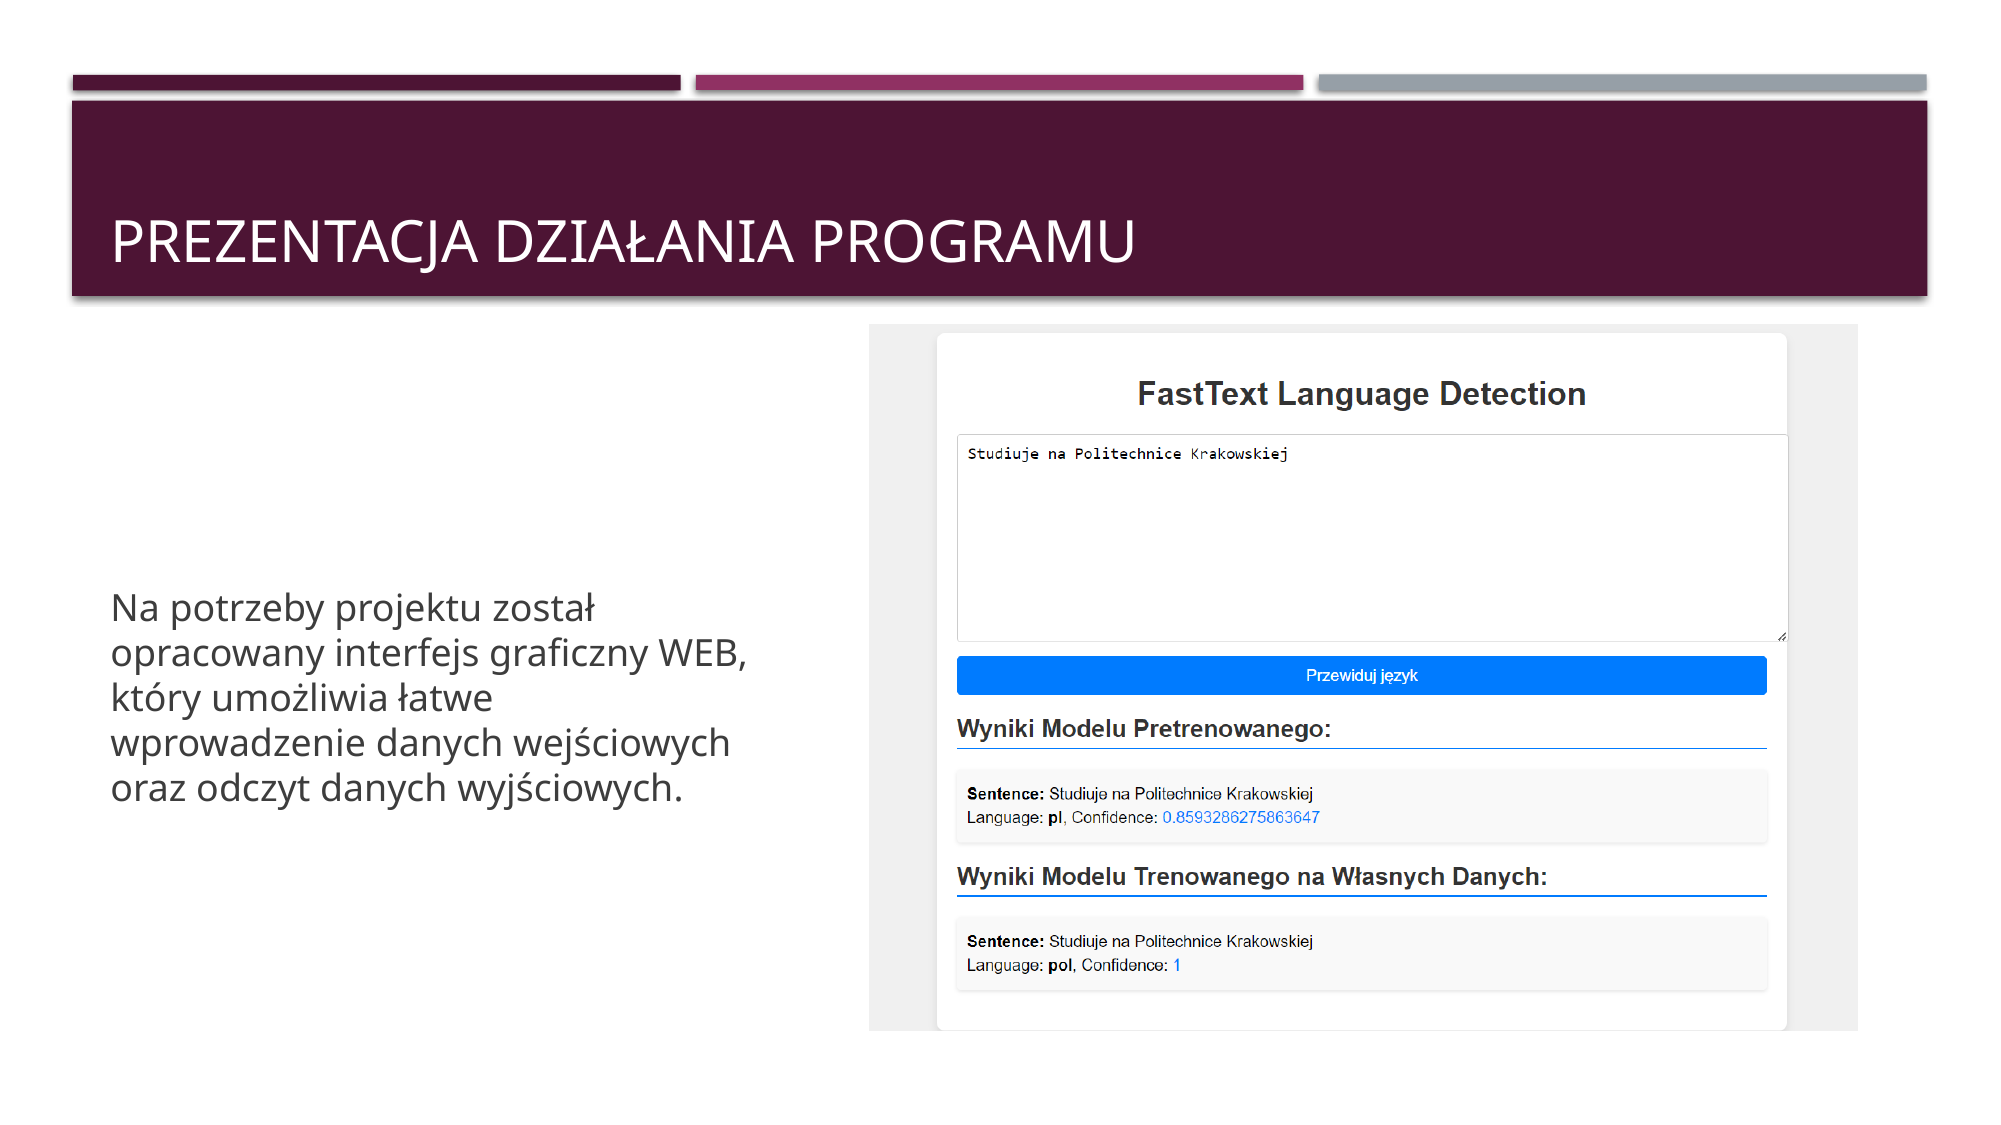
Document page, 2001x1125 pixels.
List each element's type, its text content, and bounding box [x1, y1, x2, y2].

picture [868, 324, 1858, 1031]
title PREZENTACJA DZIAŁANIA PROGRAMU [95, 115, 1905, 282]
list Na potrzeby projektu został opracowany interfejs graficzny WEB, który umożliwia łatwe wprowadzenie danych wejściowych oraz odczyt danych wyjściowych. [95, 357, 766, 1036]
